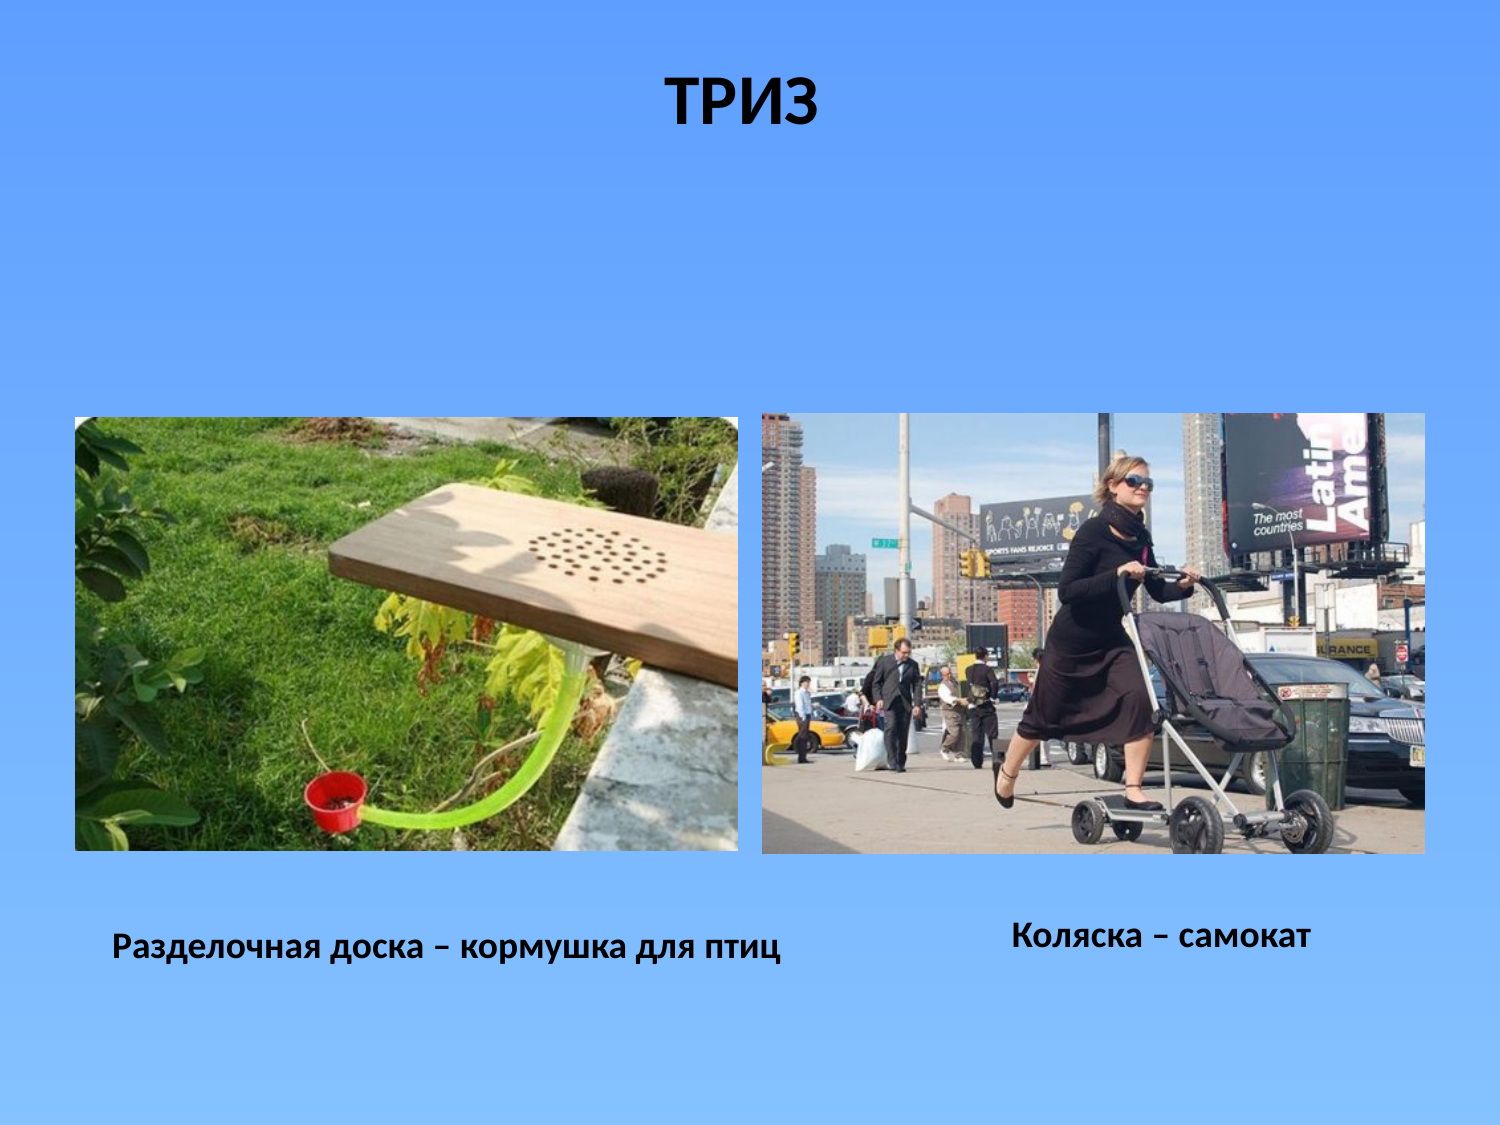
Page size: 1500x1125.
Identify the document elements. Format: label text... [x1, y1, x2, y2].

text_box Разделочная доска – кормушка для птиц [97, 913, 797, 974]
title ТРИЗ [75, 45, 1425, 233]
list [762, 413, 1426, 854]
text_box Коляска – самокат [997, 902, 1327, 963]
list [74, 416, 738, 851]
